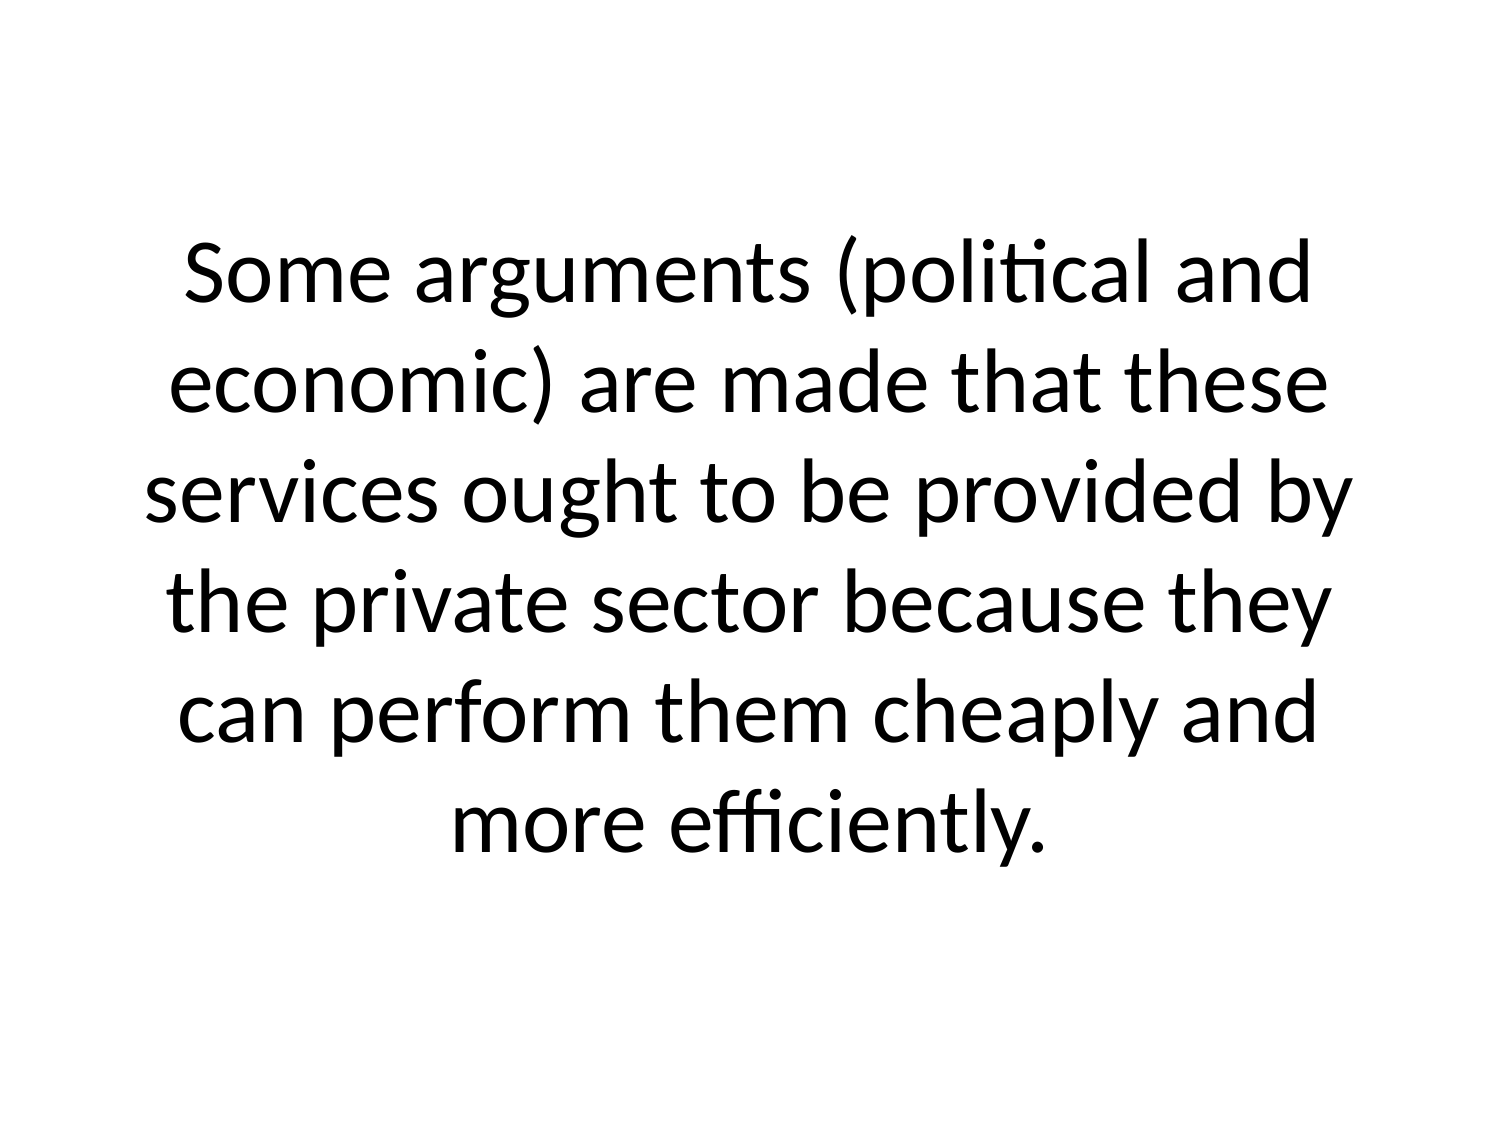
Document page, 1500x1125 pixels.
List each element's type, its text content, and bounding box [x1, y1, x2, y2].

title Some arguments (political and economic) are made that these services ought to be provided by the private sector because they can perform them cheaply and more efficiently. [74, 44, 1426, 1038]
